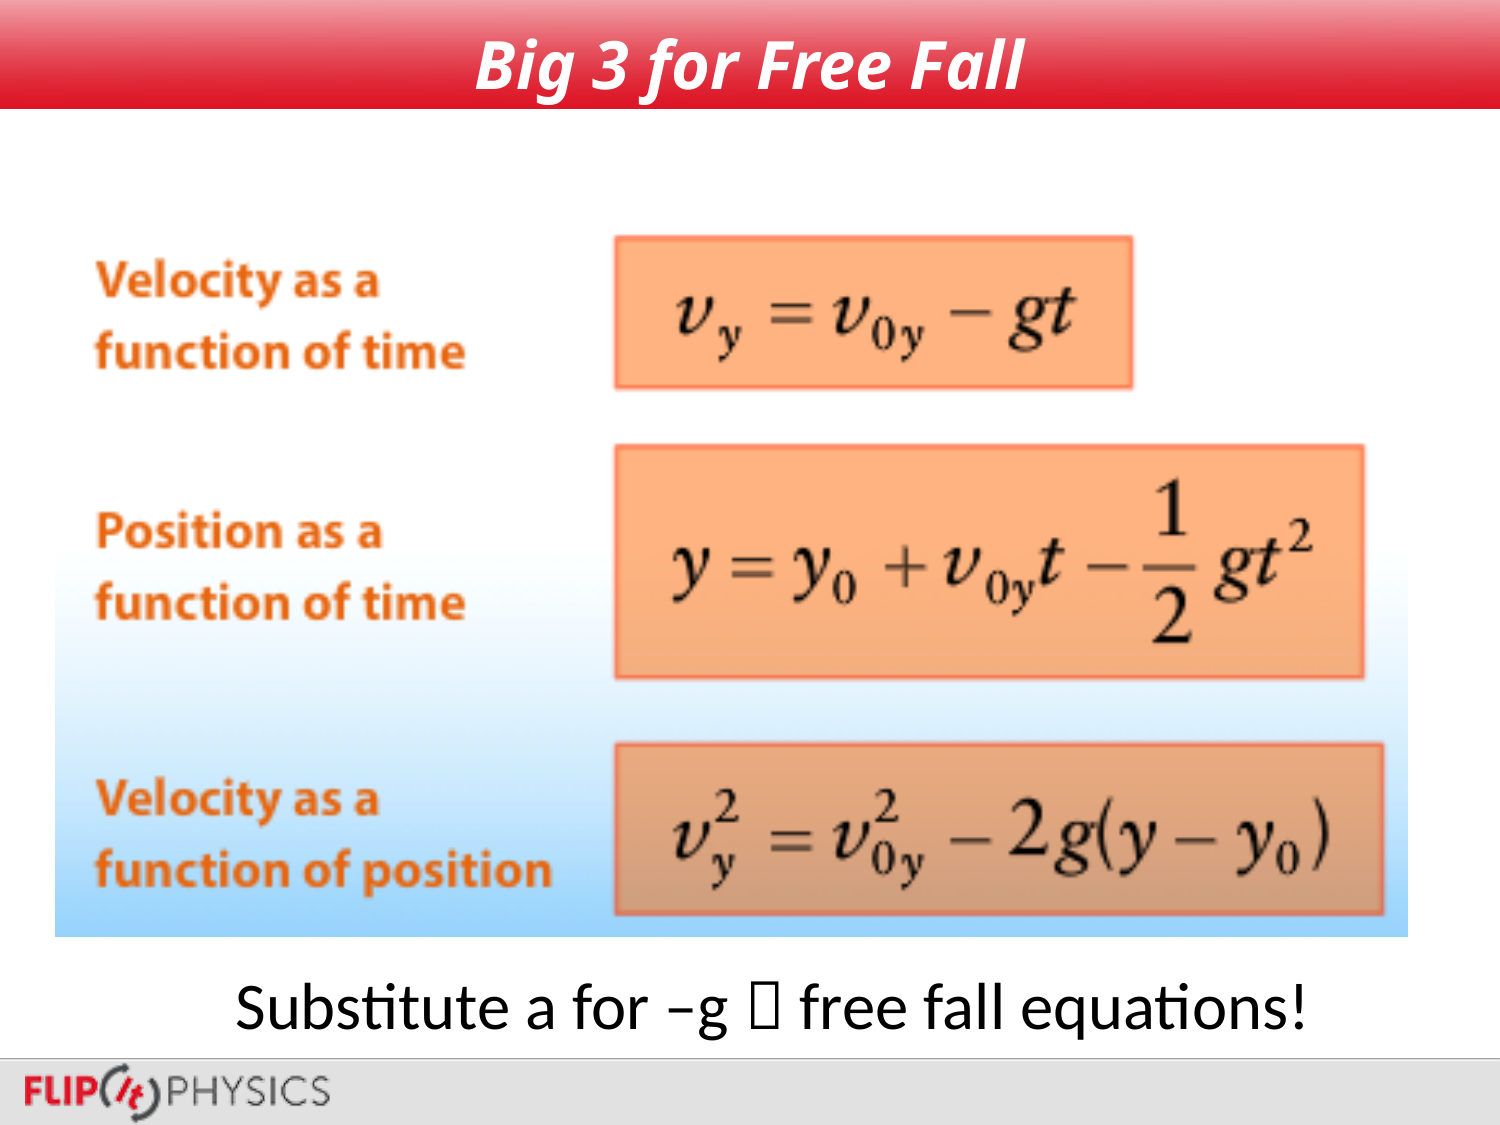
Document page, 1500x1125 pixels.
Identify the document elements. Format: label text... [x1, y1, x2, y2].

text_box Substitute a for –g  free fall equations! [220, 1012, 1326, 1051]
picture [0, 0, 1500, 109]
picture [0, 1058, 1500, 1125]
title Big 3 for Free Fall [75, 15, 1425, 91]
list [55, 153, 1408, 1005]
